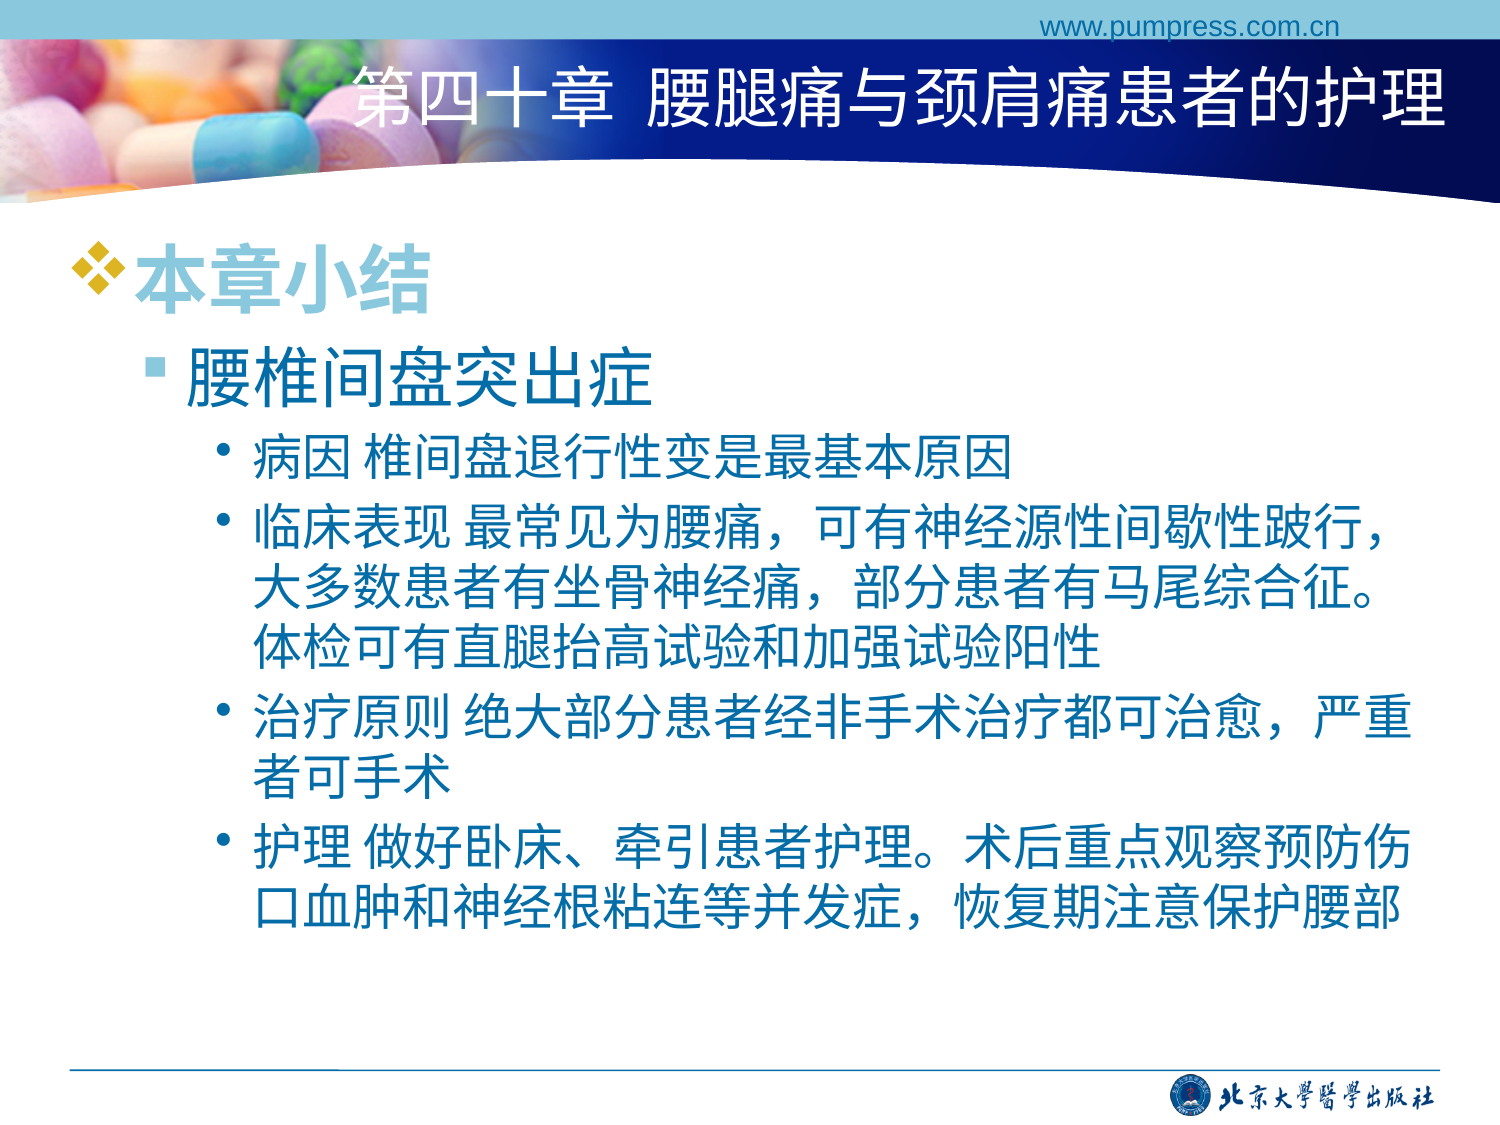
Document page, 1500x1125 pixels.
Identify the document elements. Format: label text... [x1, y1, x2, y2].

title 第四十章 腰腿痛与颈肩痛患者的护理 [137, 49, 1463, 143]
list 本章小结 腰椎间盘突出症 病因 椎间盘退行性变是最基本原因 临床表现 最常见为腰痛，可有神经源性间歇性跛行，大多数患者有坐骨神经痛，部分患者有马尾综合征。体检可有直腿抬高试验和加强试验阳性 治疗原则 绝大部分患者经非手术治疗都可治愈，严重者可手术 护理 做好卧床、牵引患者护理。术后重点观察预防伤口血肿和神经根粘连等并发症，恢复期注意保护腰部 [49, 224, 1463, 1026]
picture [1170, 1074, 1436, 1118]
slide_number www.pumpress.com.cn [1025, 0, 1463, 38]
picture [0, 40, 1500, 203]
